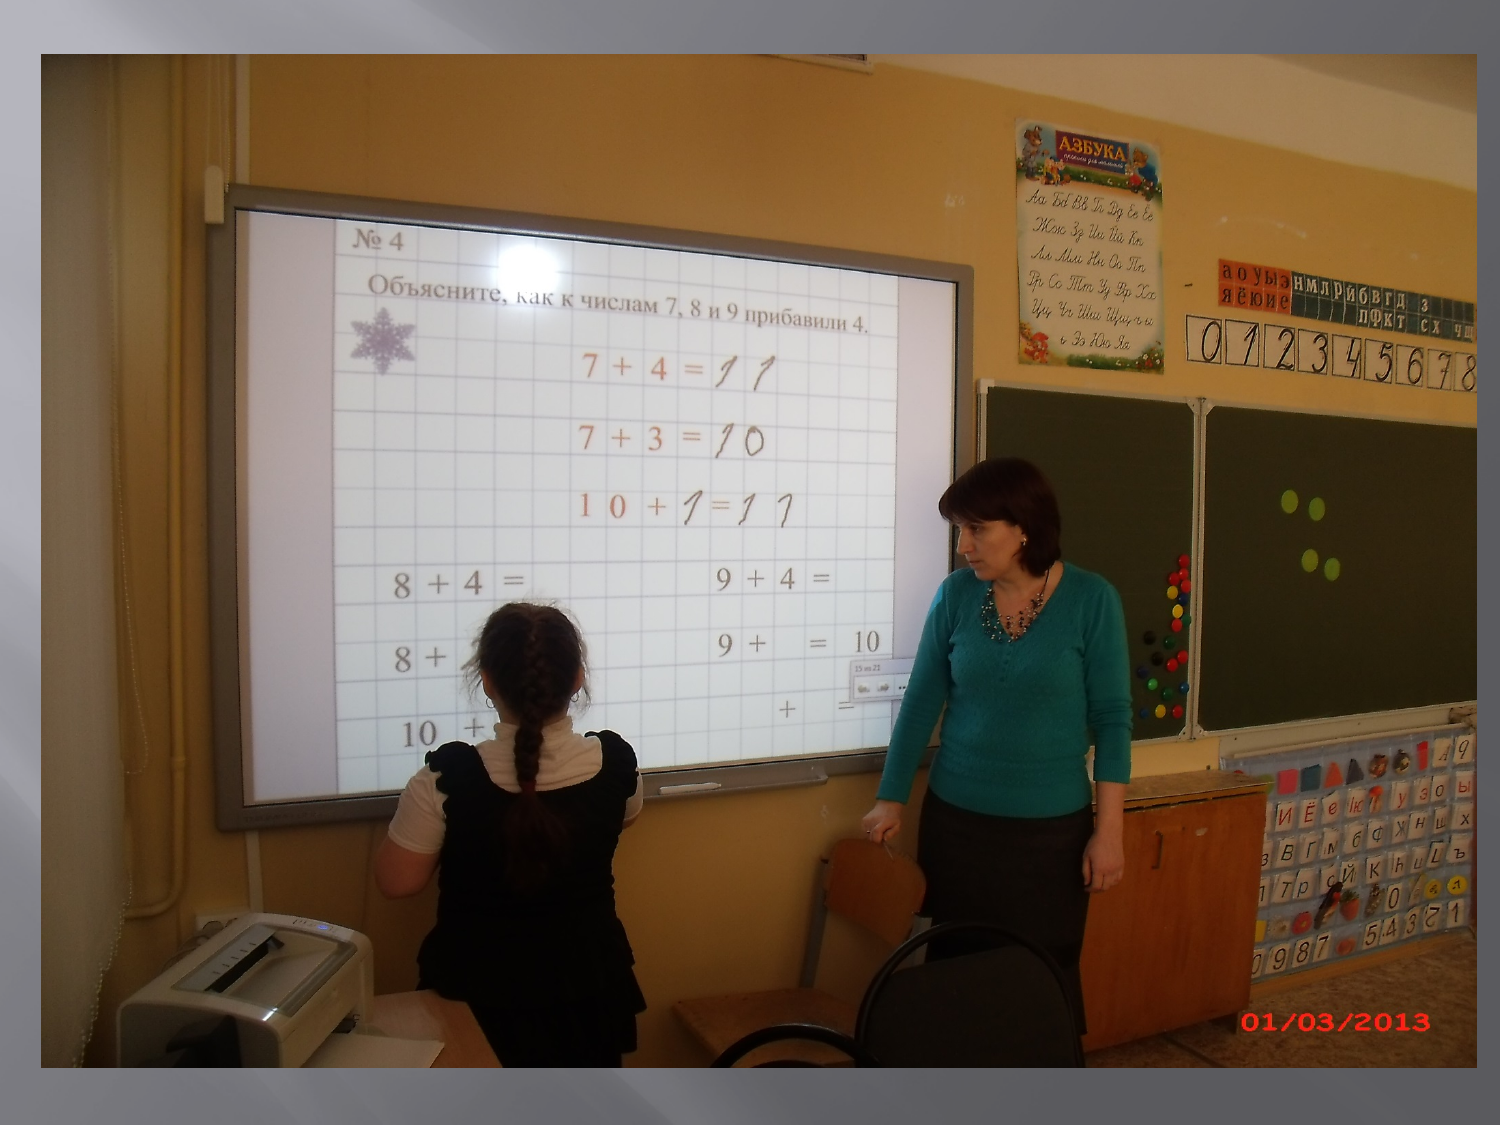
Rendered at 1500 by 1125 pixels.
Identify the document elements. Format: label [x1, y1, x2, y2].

picture [41, 54, 1477, 1068]
